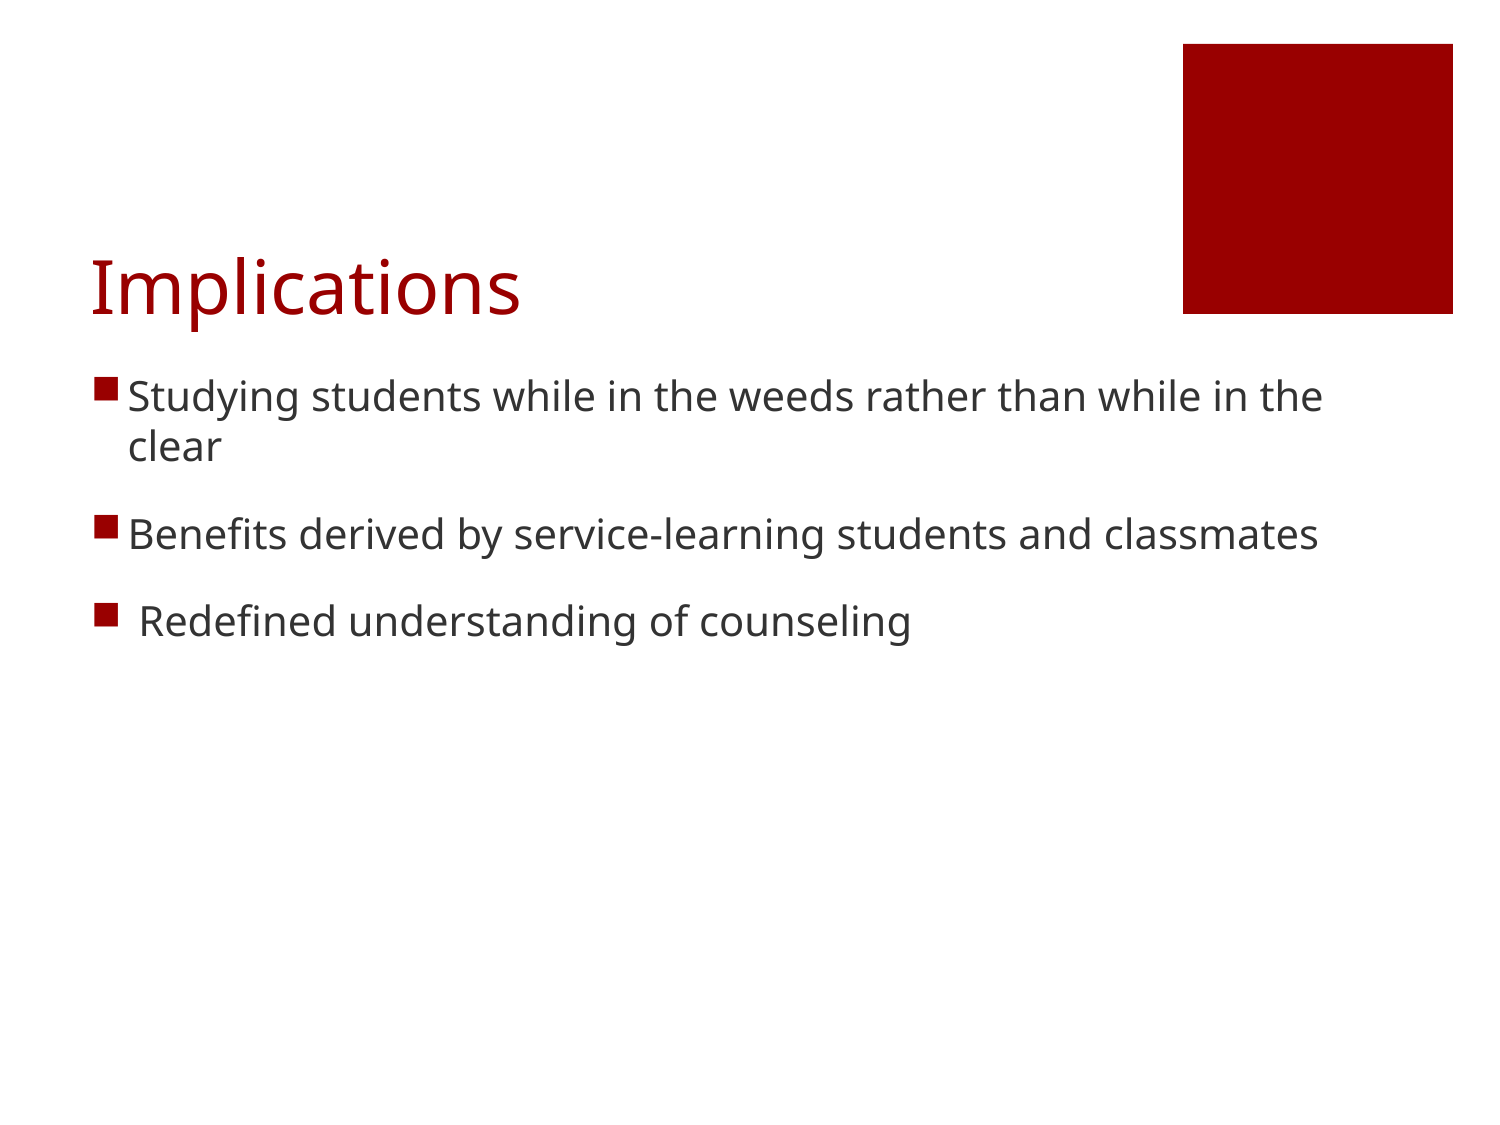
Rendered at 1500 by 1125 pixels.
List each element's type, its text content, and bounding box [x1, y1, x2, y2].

title Implications [75, 149, 1143, 338]
list Studying students while in the weeds rather than while in the clear Benefits derived by service-learning students and classmates Redefined understanding of counseling [75, 362, 1411, 1005]
